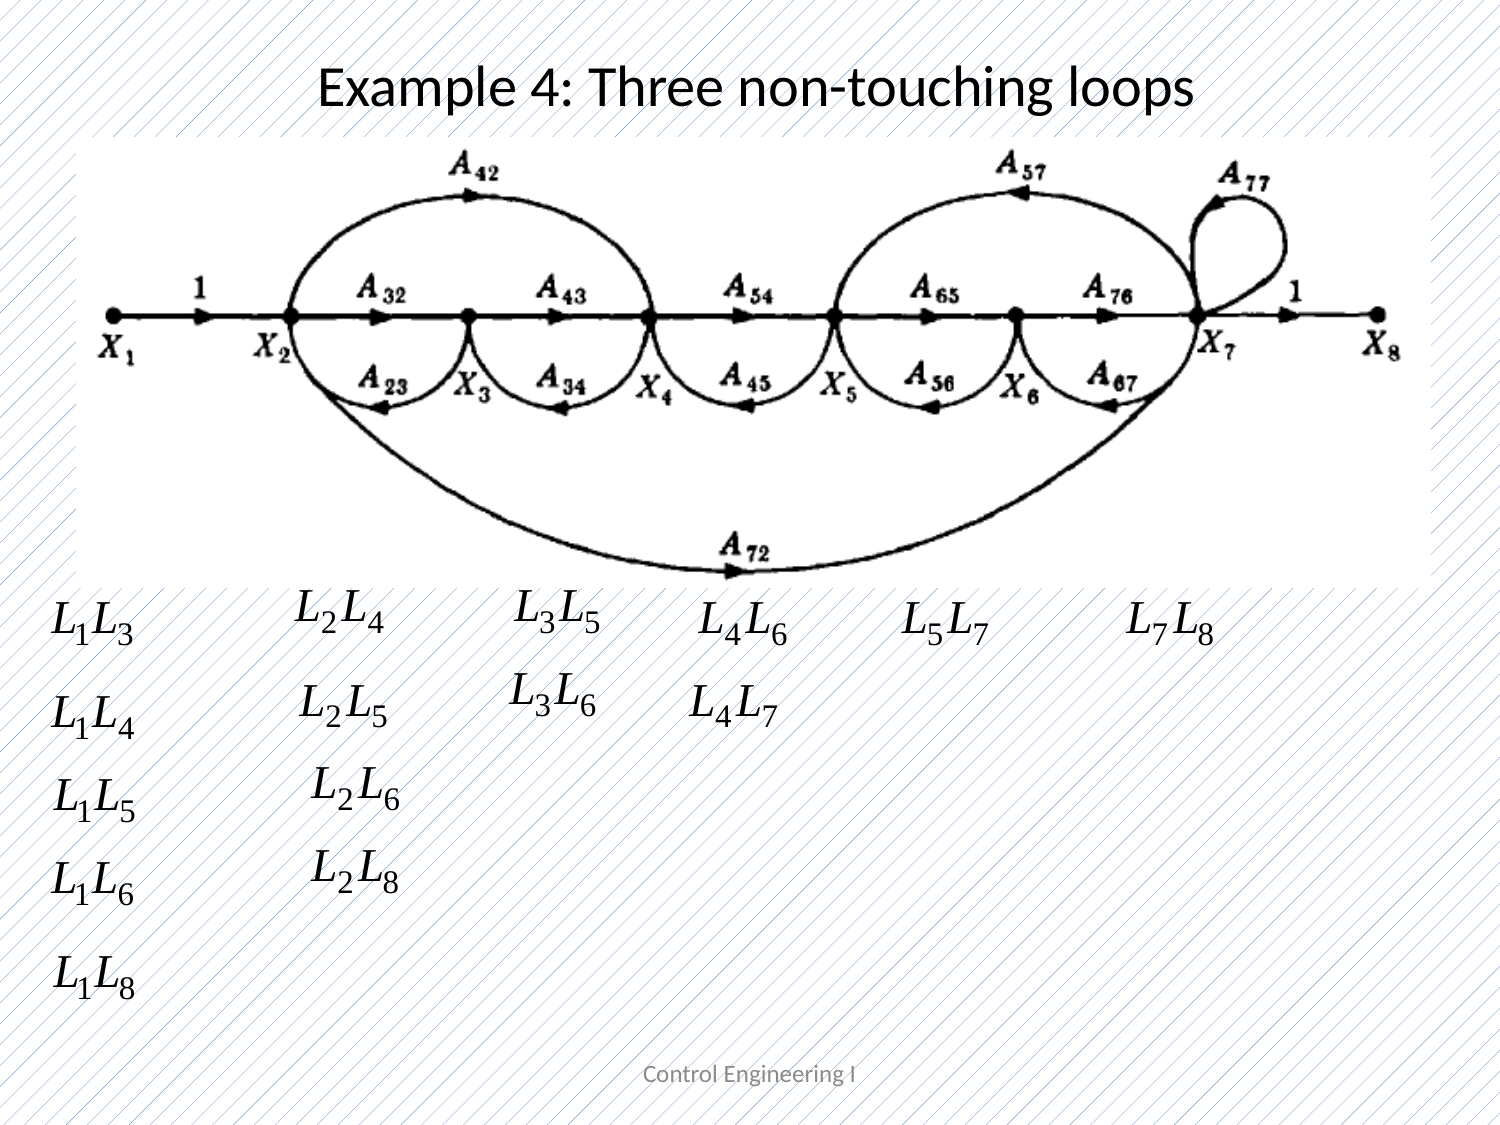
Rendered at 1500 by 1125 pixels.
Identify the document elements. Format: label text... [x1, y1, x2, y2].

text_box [1115, 585, 1226, 658]
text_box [300, 751, 410, 823]
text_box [40, 585, 141, 658]
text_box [43, 763, 148, 835]
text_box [688, 585, 798, 658]
title Example 4: Three non-touching loops [75, 7, 1438, 159]
footer Control Engineering I [512, 1042, 988, 1103]
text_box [503, 573, 609, 646]
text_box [499, 656, 609, 729]
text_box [41, 845, 146, 918]
picture [76, 136, 1431, 588]
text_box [678, 668, 788, 740]
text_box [43, 940, 143, 1012]
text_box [41, 680, 146, 752]
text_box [284, 573, 394, 646]
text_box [300, 833, 410, 906]
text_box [891, 585, 1001, 658]
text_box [289, 668, 399, 740]
